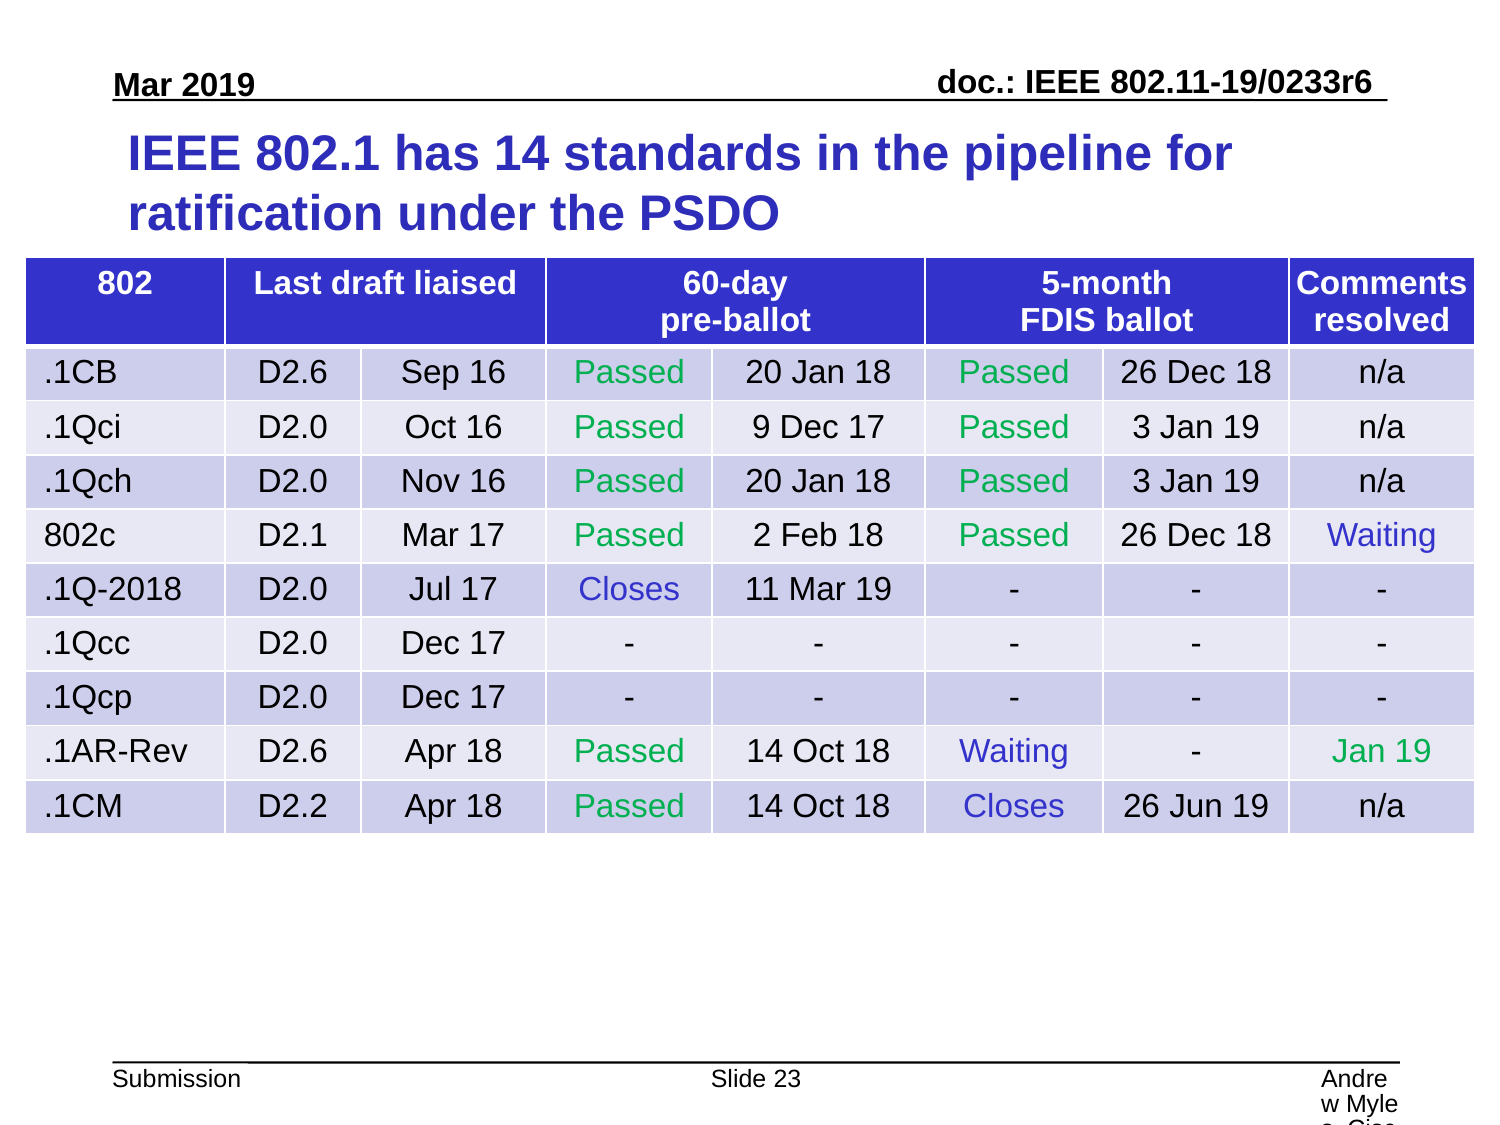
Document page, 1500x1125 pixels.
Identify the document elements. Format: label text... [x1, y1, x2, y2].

table_cell - [1104, 672, 1288, 725]
table_cell n/a [1290, 401, 1474, 454]
table_cell .1AR-Rev [26, 726, 224, 779]
table_cell 14 Oct 18 [713, 726, 924, 779]
table_header Last draft liaised [226, 258, 545, 344]
table_cell .1Q-2018 [26, 564, 224, 616]
table_cell 802c [26, 510, 224, 562]
table_cell 2 Feb 18 [713, 510, 924, 562]
slide_number Slide 23 [709, 1061, 803, 1093]
table_cell Passed [547, 349, 711, 400]
table_cell Dec 17 [362, 618, 545, 670]
table_cell Apr 18 [362, 726, 545, 779]
table_cell Passed [547, 781, 711, 833]
table_cell 26 Jun 19 [1104, 781, 1288, 833]
table_cell - [926, 564, 1102, 616]
footer Andrew Myles, Cisco [1320, 1061, 1402, 1093]
table_header 60-day pre-ballot [547, 258, 924, 344]
table_cell .1Qcc [26, 618, 224, 670]
table_cell 20 Jan 18 [713, 349, 924, 400]
table_cell Apr 18 [362, 781, 545, 833]
table_cell Passed [926, 349, 1102, 400]
table_cell 9 Dec 17 [713, 401, 924, 454]
table_cell Jan 19 [1290, 726, 1474, 779]
table_cell Mar 17 [362, 510, 545, 562]
table_cell - [547, 672, 711, 725]
table_cell Passed [547, 510, 711, 562]
table_cell Dec 17 [362, 672, 545, 725]
table_header 5-month FDIS ballot [926, 258, 1288, 344]
table_cell Passed [926, 401, 1102, 454]
table_cell 11 Mar 19 [713, 564, 924, 616]
table_cell Passed [547, 401, 711, 454]
table_cell Passed [926, 456, 1102, 508]
table_cell D2.6 [226, 726, 360, 779]
table_cell Waiting [1290, 510, 1474, 562]
table_cell D2.0 [226, 456, 360, 508]
table_cell - [1104, 564, 1288, 616]
table_cell 26 Dec 18 [1104, 349, 1288, 400]
table_cell Nov 16 [362, 456, 545, 508]
table_cell Sep 16 [362, 349, 545, 400]
table_cell - [547, 618, 711, 670]
table_cell Closes [547, 564, 711, 616]
table_cell D2.6 [226, 349, 360, 400]
table_cell - [926, 618, 1102, 670]
table_cell - [926, 672, 1102, 725]
table_cell 20 Jan 18 [713, 456, 924, 508]
table_cell .1CB [26, 349, 224, 400]
table_cell .1CM [26, 781, 224, 833]
table_cell Closes [926, 781, 1102, 833]
table_cell Jul 17 [362, 564, 545, 616]
table_header 802 [26, 258, 224, 344]
table_cell n/a [1290, 456, 1474, 508]
table_cell - [1290, 672, 1474, 725]
table_cell Waiting [926, 726, 1102, 779]
table_cell n/a [1290, 781, 1474, 833]
table_cell - [1290, 564, 1474, 616]
table_cell Passed [547, 726, 711, 779]
table_cell .1Qch [26, 456, 224, 508]
table_cell D2.1 [226, 510, 360, 562]
table_cell D2.0 [226, 401, 360, 454]
table_cell - [1104, 618, 1288, 670]
table_cell D2.2 [226, 781, 360, 833]
table_cell 26 Dec 18 [1104, 510, 1288, 562]
table_cell - [713, 672, 924, 725]
table_header Comments resolved [1290, 258, 1474, 344]
table_cell 3 Jan 19 [1104, 401, 1288, 454]
table_cell n/a [1290, 349, 1474, 400]
table_cell - [1104, 726, 1288, 779]
table_cell D2.0 [226, 672, 360, 725]
table_cell Passed [547, 456, 711, 508]
table_cell 3 Jan 19 [1104, 456, 1288, 508]
table_cell Passed [926, 510, 1102, 562]
table_cell Oct 16 [362, 401, 545, 454]
table_cell .1Qci [26, 401, 224, 454]
table_cell .1Qcp [26, 672, 224, 725]
table_cell - [713, 618, 924, 670]
table_cell D2.0 [226, 618, 360, 670]
title IEEE 802.1 has 14 standards in the pipeline for ratification under the PSDO [112, 112, 1388, 256]
table_cell 14 Oct 18 [713, 781, 924, 833]
table_cell D2.0 [226, 564, 360, 616]
table_cell - [1290, 618, 1474, 670]
